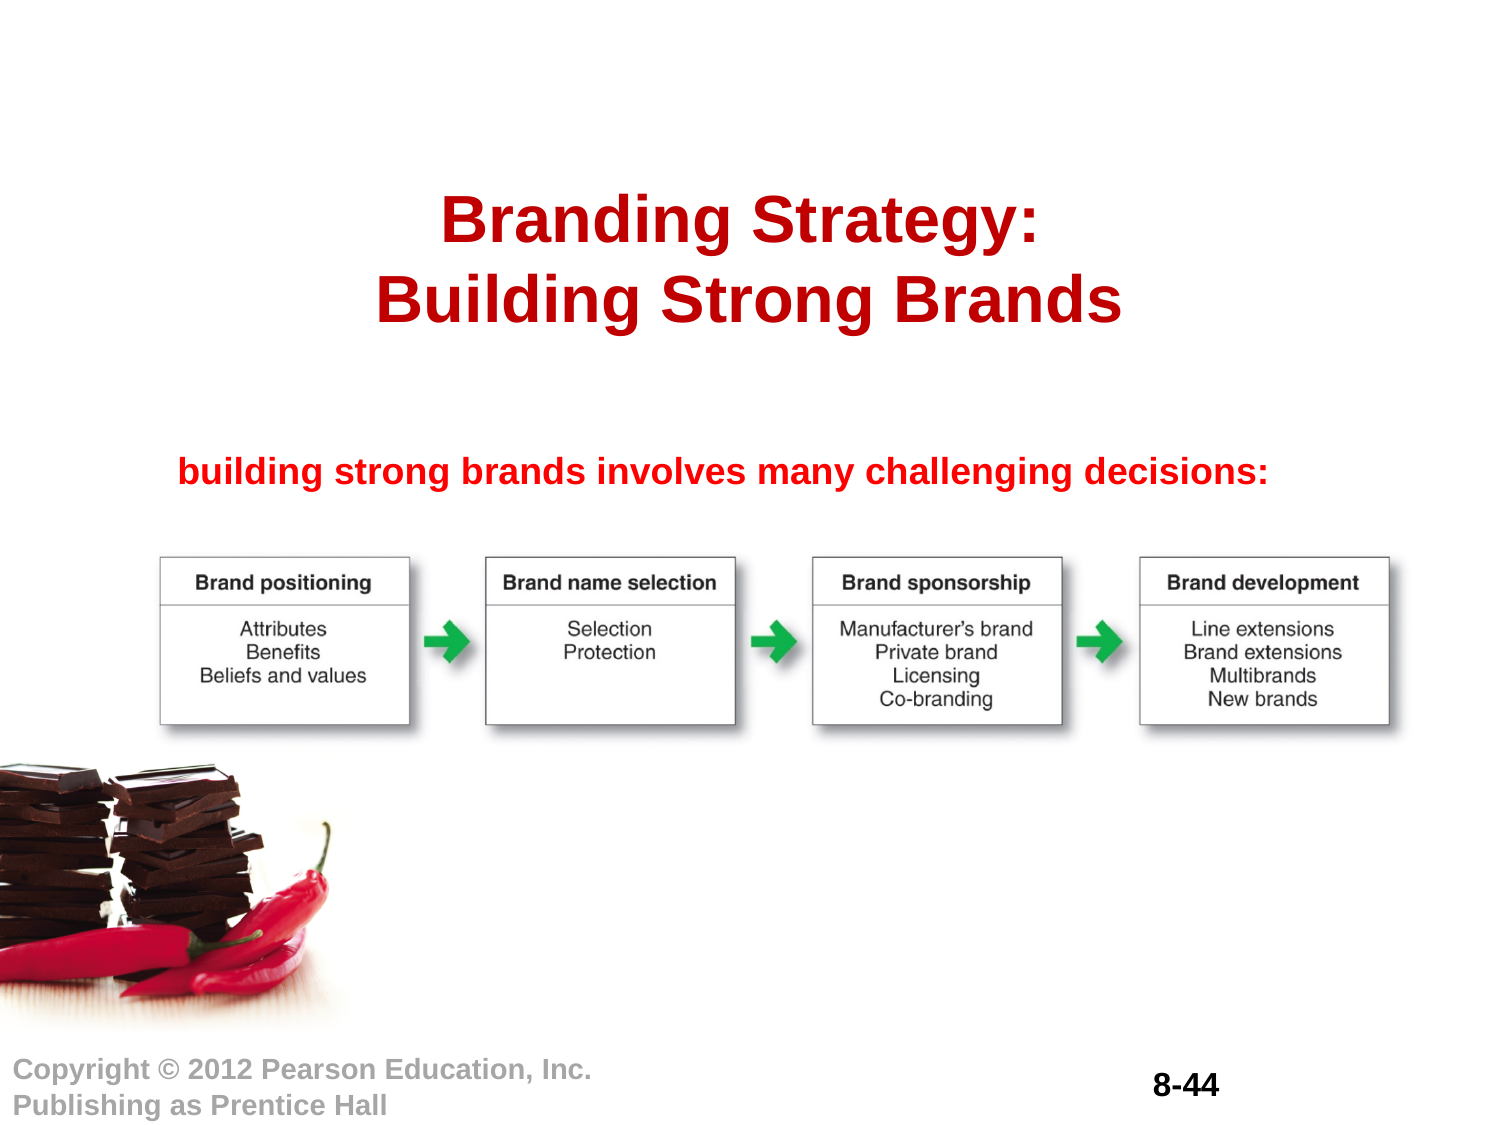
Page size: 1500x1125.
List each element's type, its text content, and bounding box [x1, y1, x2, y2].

picture [0, 737, 361, 1038]
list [137, 537, 1413, 748]
text_box building strong brands involves many challenging decisions: [162, 439, 1300, 500]
title Branding Strategy: Building Strong Brands [0, 162, 1500, 351]
